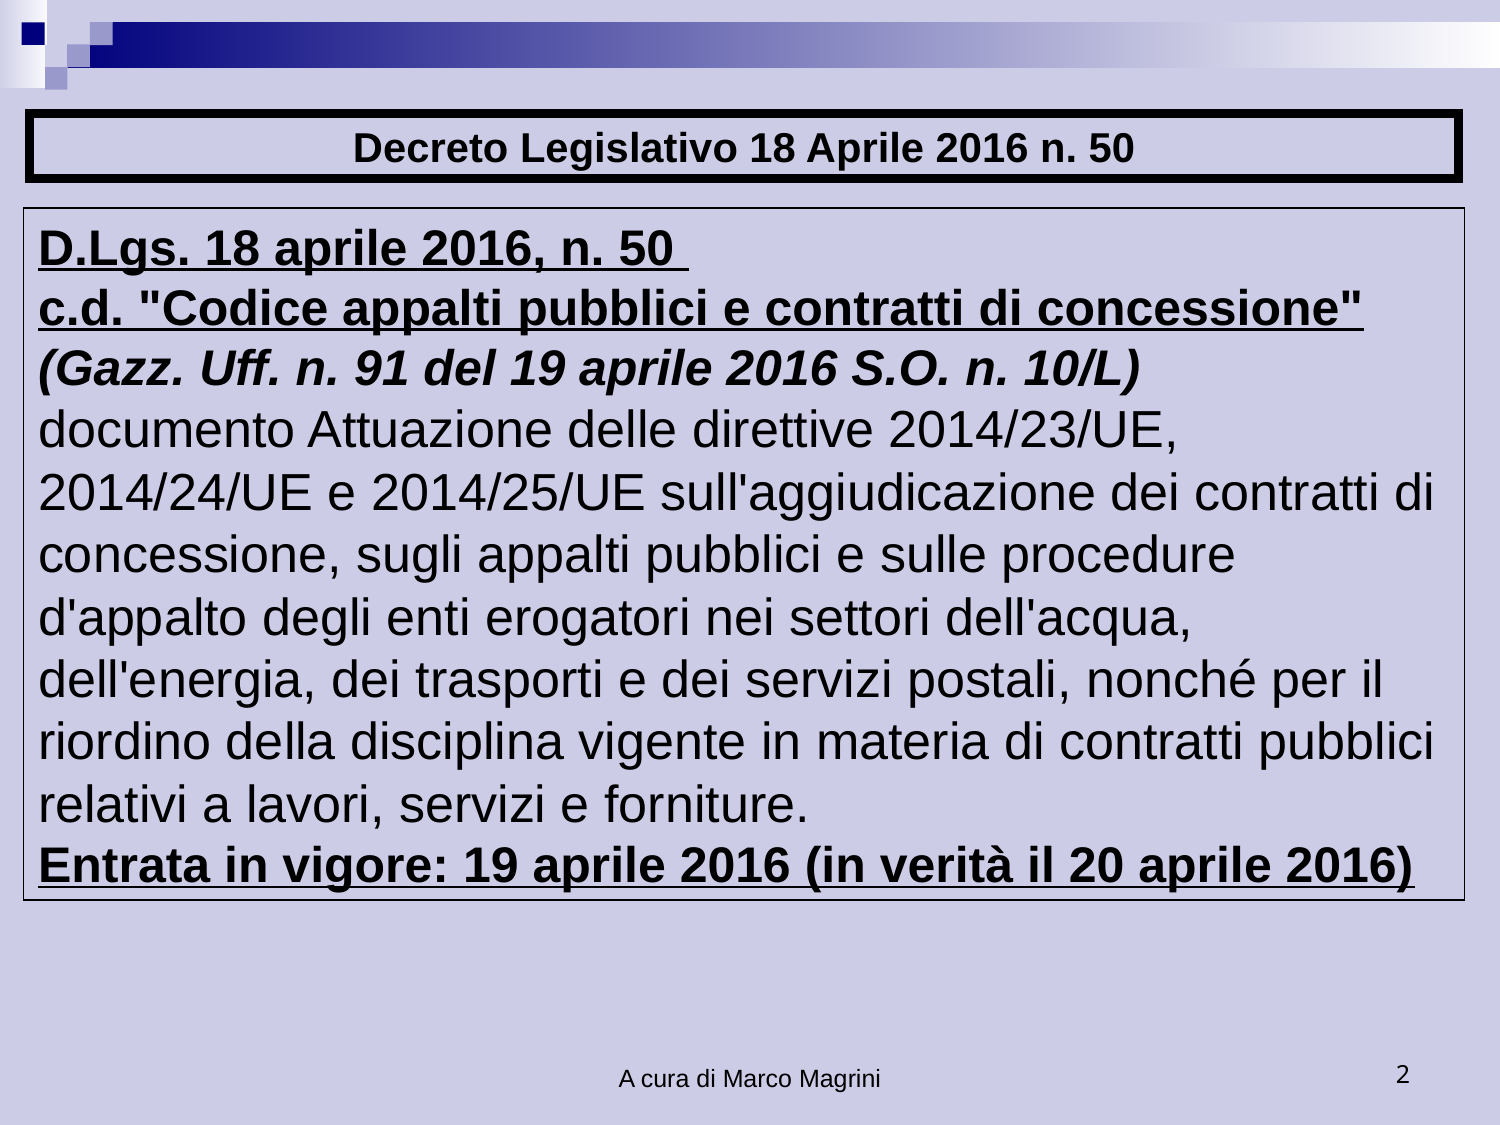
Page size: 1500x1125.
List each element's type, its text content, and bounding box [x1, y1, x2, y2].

text_box Decreto Legislativo 18 Aprile 2016 n. 50 [29, 113, 1459, 179]
slide_number 2 [1074, 1025, 1425, 1100]
footer A cura di Marco Magrini [512, 1025, 988, 1100]
text_box D.Lgs. 18 aprile 2016, n. 50 c.d. "Codice appalti pubblici e contratti di concessione" (Gazz. Uff. n. 91 del 19 aprile 2016 S.O. n. 10/L) documento Attuazione delle direttive 2014/23/UE, 2014/24/UE e 2014/25/UE sull'aggiudicazione dei contratti di concessione, sugli appalti pubblici e sulle procedure d'appalto degli enti erogatori nei settori dell'acqua, dell'energia, dei trasporti e dei servizi postali, nonché per il riordino della disciplina vigente in materia di contratti pubblici relativi a lavori, servizi e forniture. Entrata in vigore: 19 aprile 2016 (in verità il 20 aprile 2016) [23, 207, 1465, 901]
